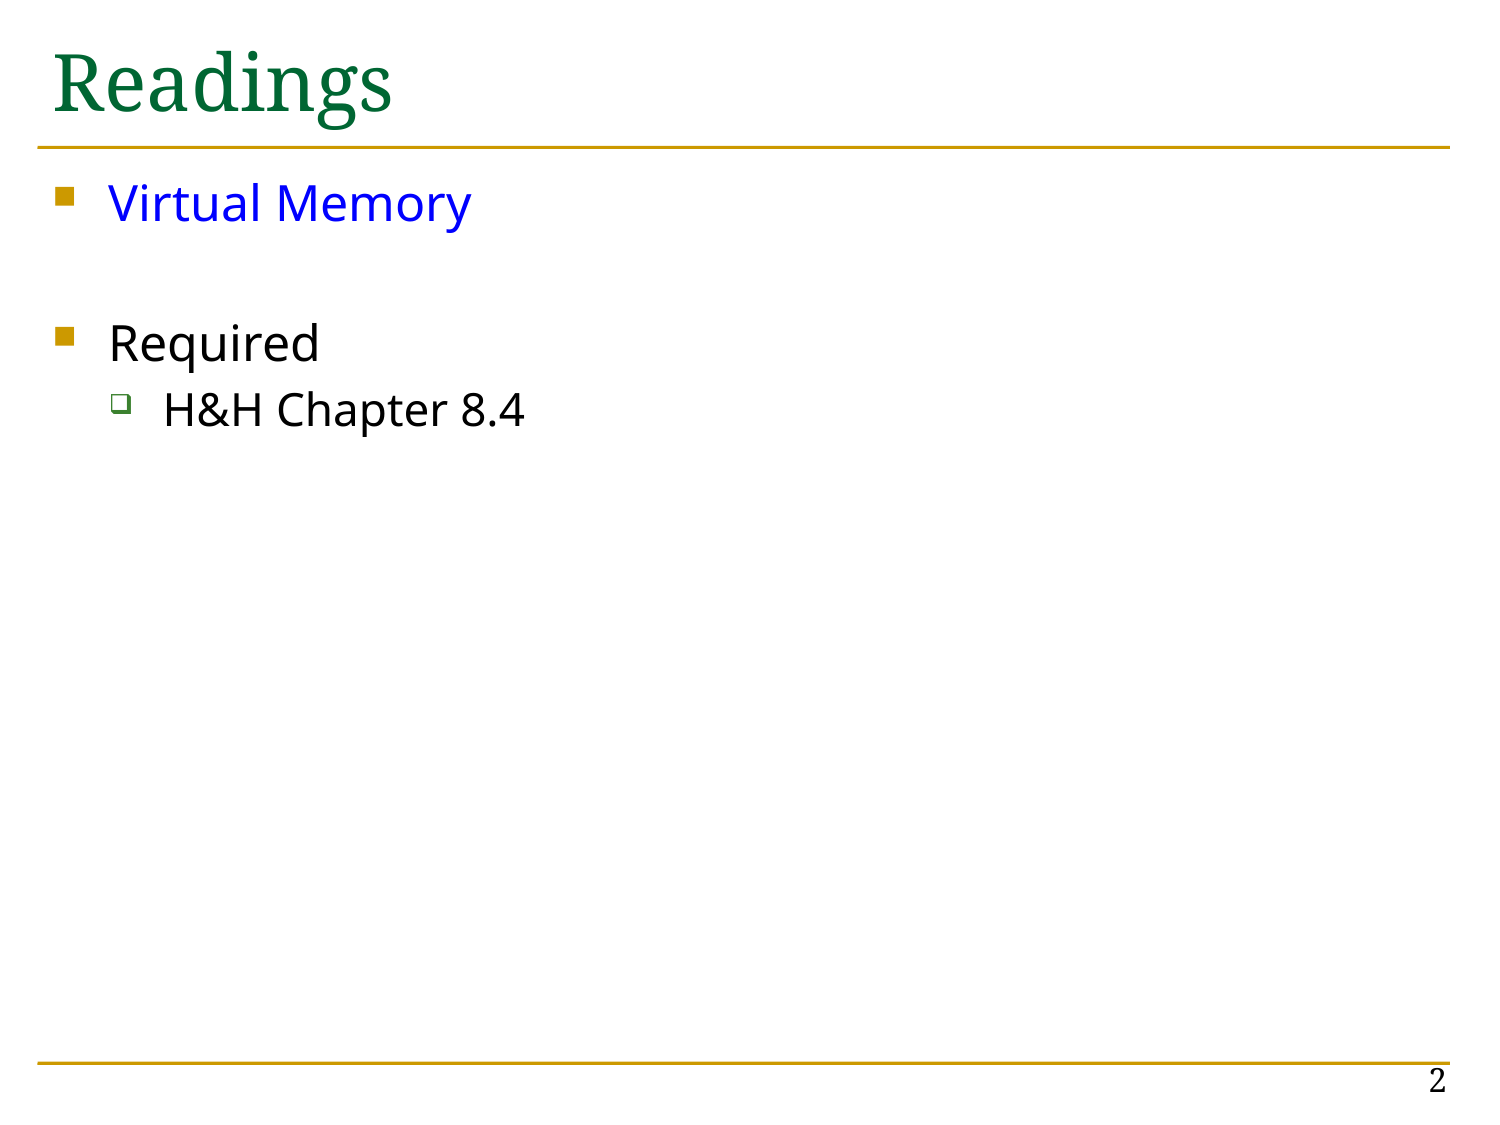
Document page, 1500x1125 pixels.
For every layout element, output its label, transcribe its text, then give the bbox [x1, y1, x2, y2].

slide_number 2 [1111, 1036, 1462, 1112]
list Virtual Memory Required H&H Chapter 8.4 [37, 163, 1450, 1016]
title Readings [37, 24, 1450, 163]
